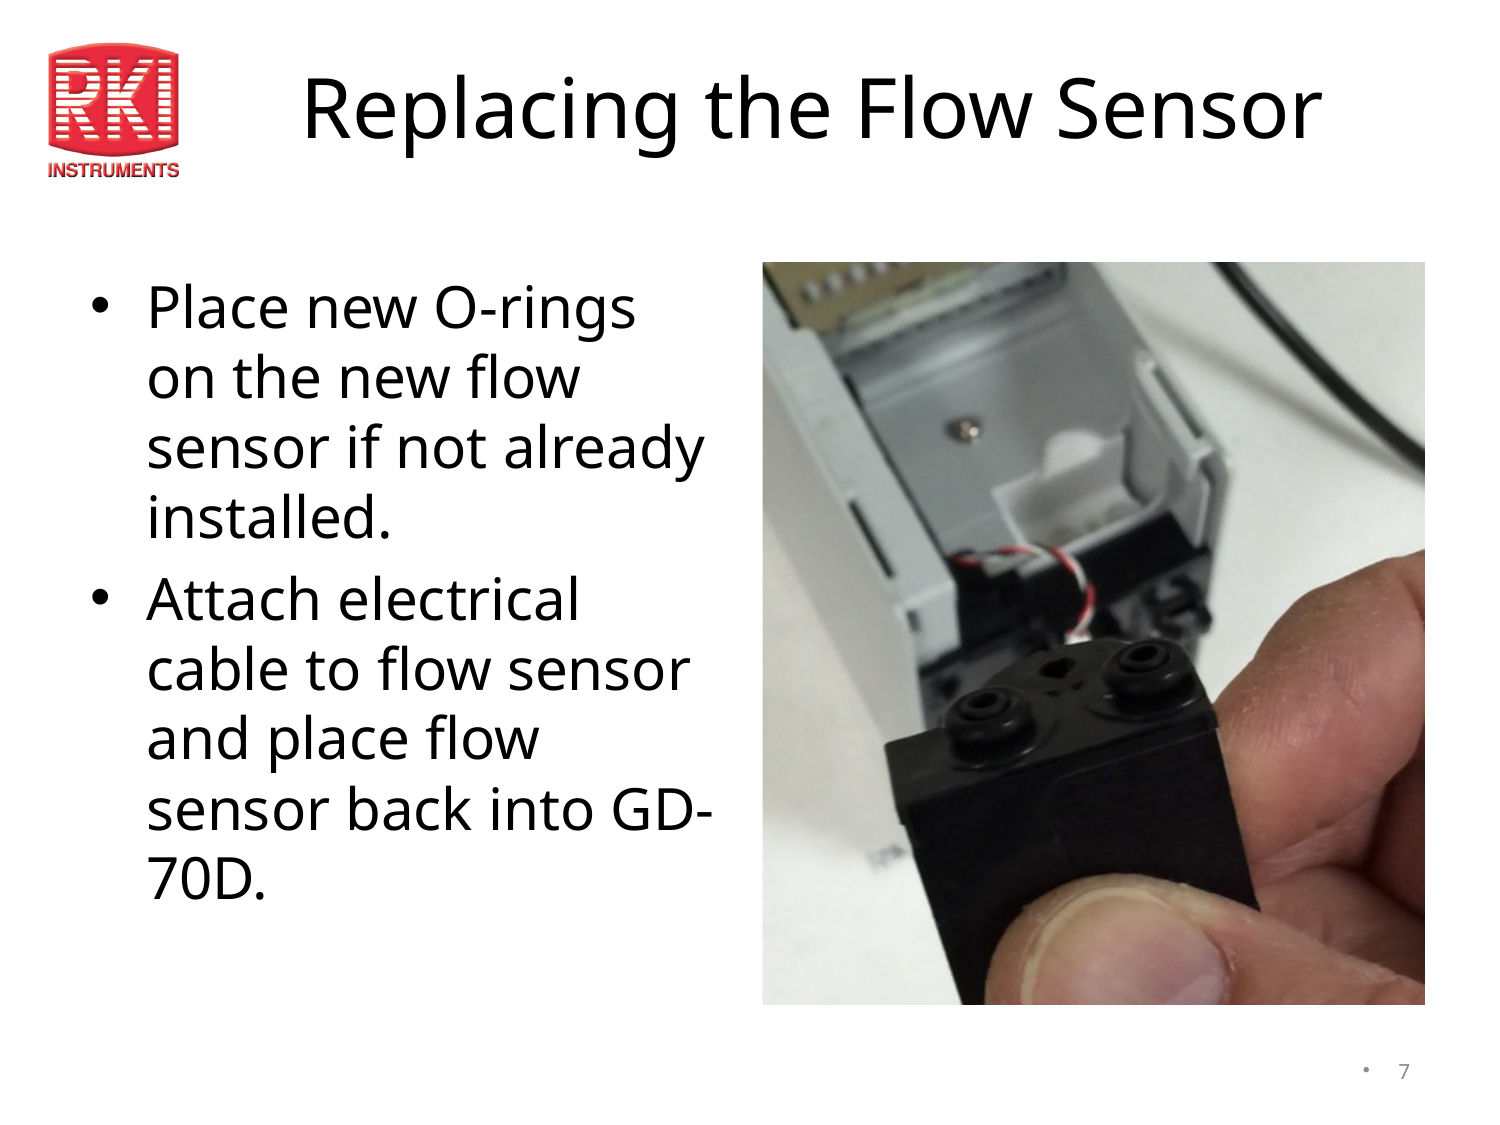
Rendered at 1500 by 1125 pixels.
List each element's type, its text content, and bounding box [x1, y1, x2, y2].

list Place new O-rings on the new flow sensor if not already installed. Attach electrical cable to flow sensor and place flow sensor back into GD-70D. [75, 262, 738, 1005]
picture [37, 37, 188, 184]
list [762, 262, 1426, 1006]
title Replacing the Flow Sensor [175, 49, 1451, 161]
slide_number 7 [1074, 1042, 1425, 1103]
